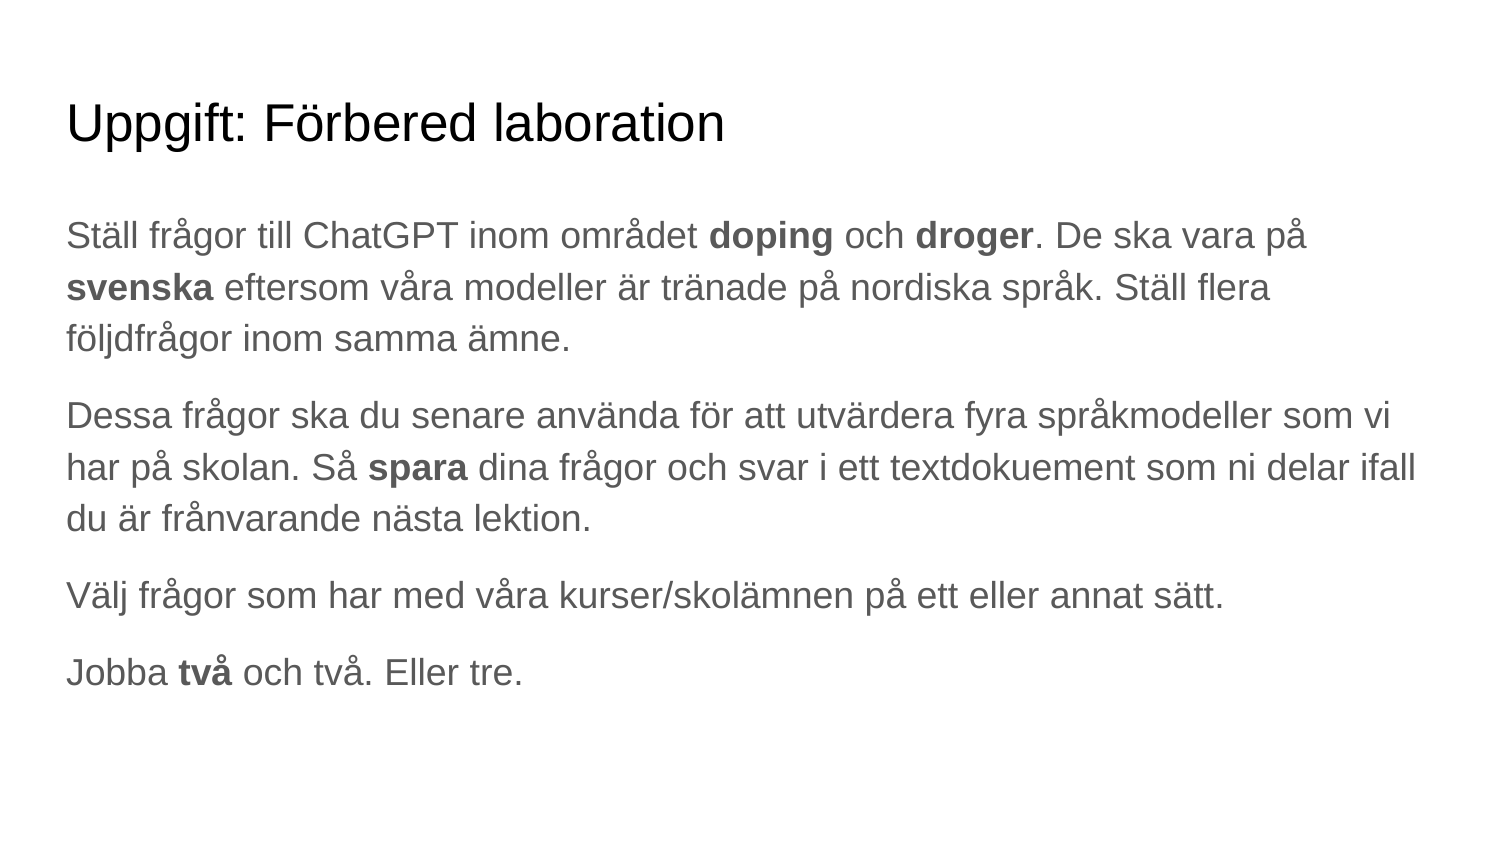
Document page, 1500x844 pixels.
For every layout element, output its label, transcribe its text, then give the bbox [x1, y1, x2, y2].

list Ställ frågor till ChatGPT inom området doping och droger. De ska vara på svenska eftersom våra modeller är tränade på nordiska språk. Ställ flera följdfrågor inom samma ämne. Dessa frågor ska du senare använda för att utvärdera fyra språkmodeller som vi har på skolan. Så spara dina frågor och svar i ett textdokuement som ni delar ifall du är frånvarande nästa lektion. Välj frågor som har med våra kurser/skolämnen på ett eller annat sätt. Jobba två och två. Eller tre. [51, 189, 1449, 750]
title Uppgift: Förbered laboration [51, 72, 1449, 167]
